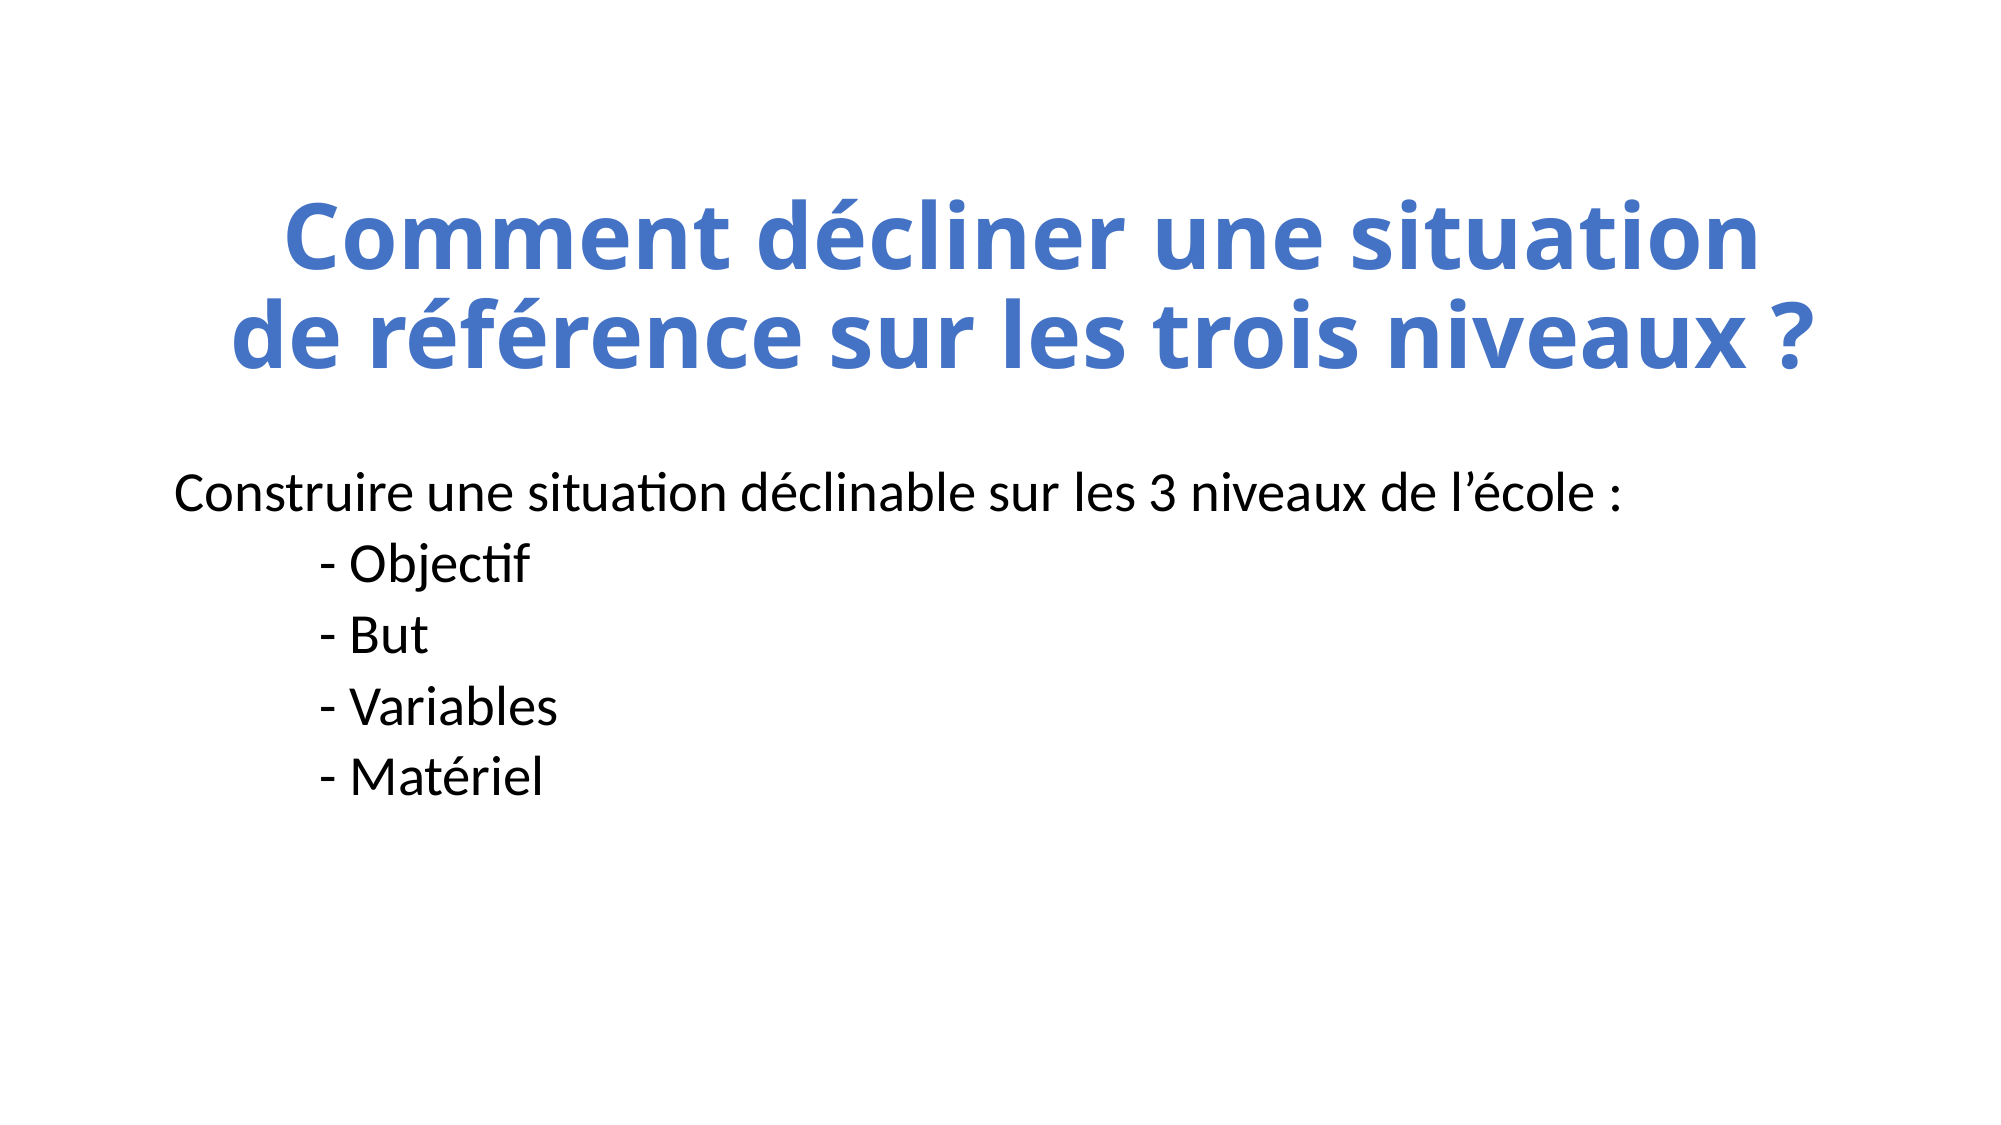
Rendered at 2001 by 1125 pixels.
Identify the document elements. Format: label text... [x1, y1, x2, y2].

list Construire une situation déclinable sur les 3 niveaux de l’école : - Objectif - But - Variables - Matériel [159, 455, 1885, 819]
text_box Comment décliner une situation de référence sur les trois niveaux ? [200, 149, 1847, 429]
